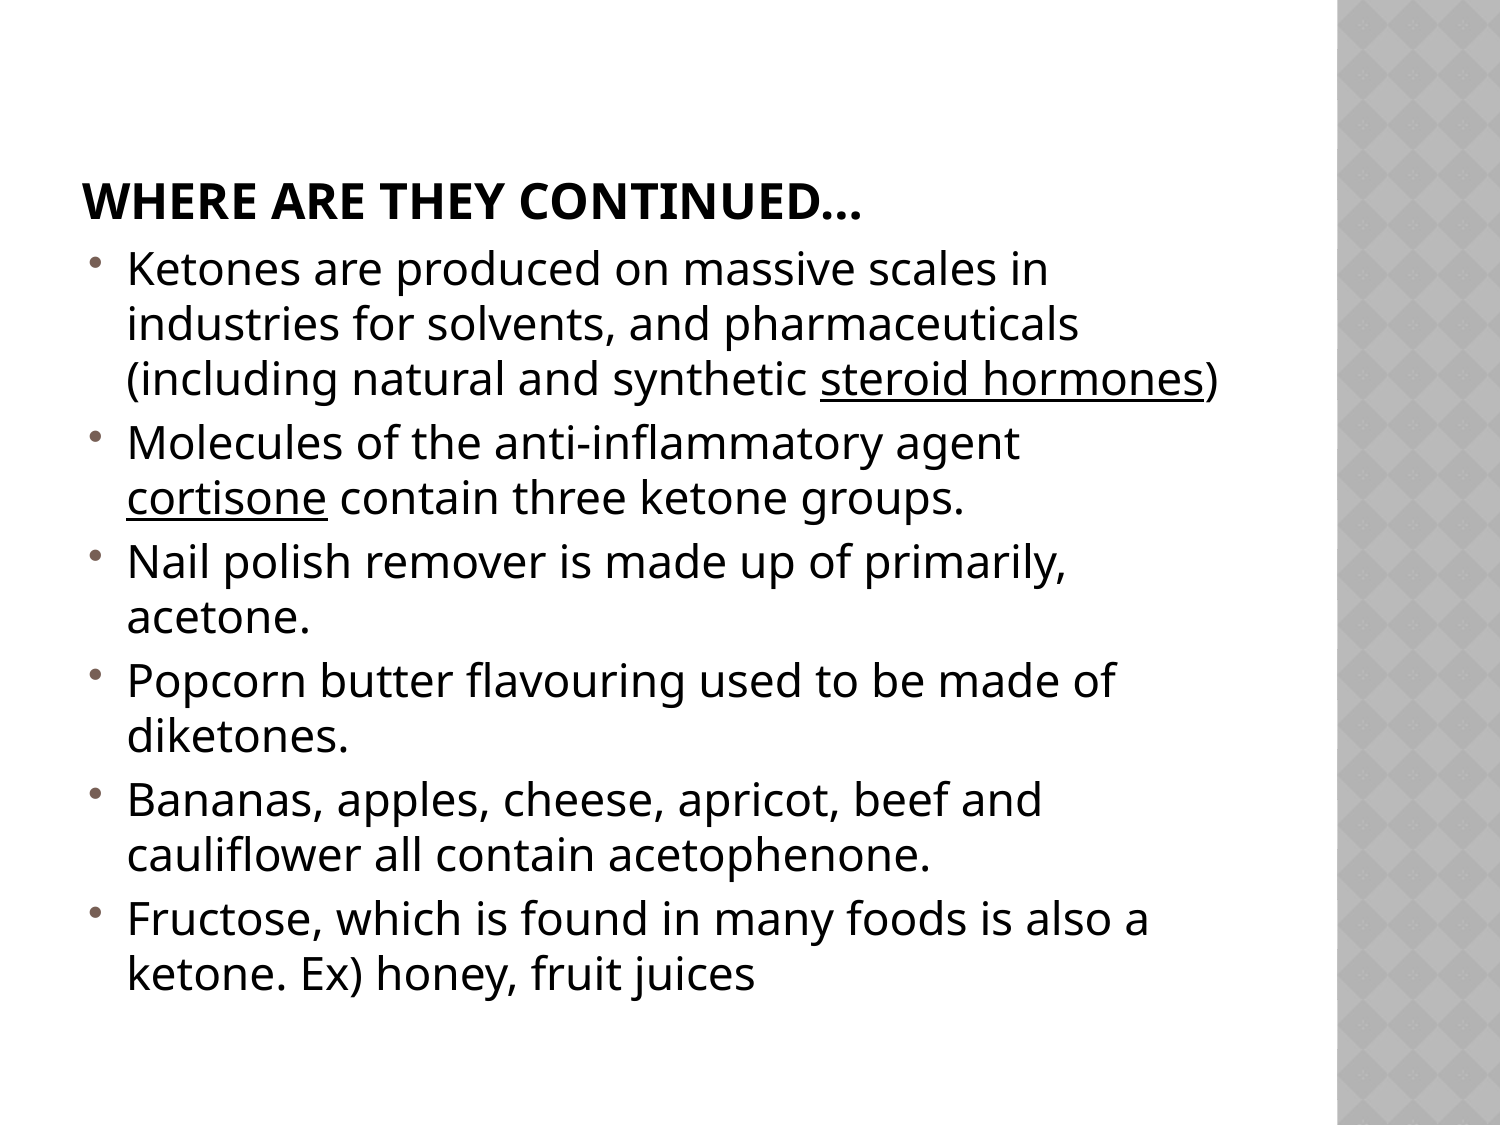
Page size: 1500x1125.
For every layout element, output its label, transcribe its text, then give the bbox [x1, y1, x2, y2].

list Ketones are produced on massive scales in industries for solvents, and pharmaceuticals (including natural and synthetic steroid hormones) Molecules of the anti-inflammatory agent cortisone contain three ketone groups. Nail polish remover is made up of primarily, acetone. Popcorn butter flavouring used to be made of diketones. Bananas, apples, cheese, apricot, beef and cauliflower all contain acetophenone. Fructose, which is found in many foods is also a ketone. Ex) honey, fruit juices [75, 231, 1235, 1068]
title Where are they Continued… [75, 37, 1043, 230]
